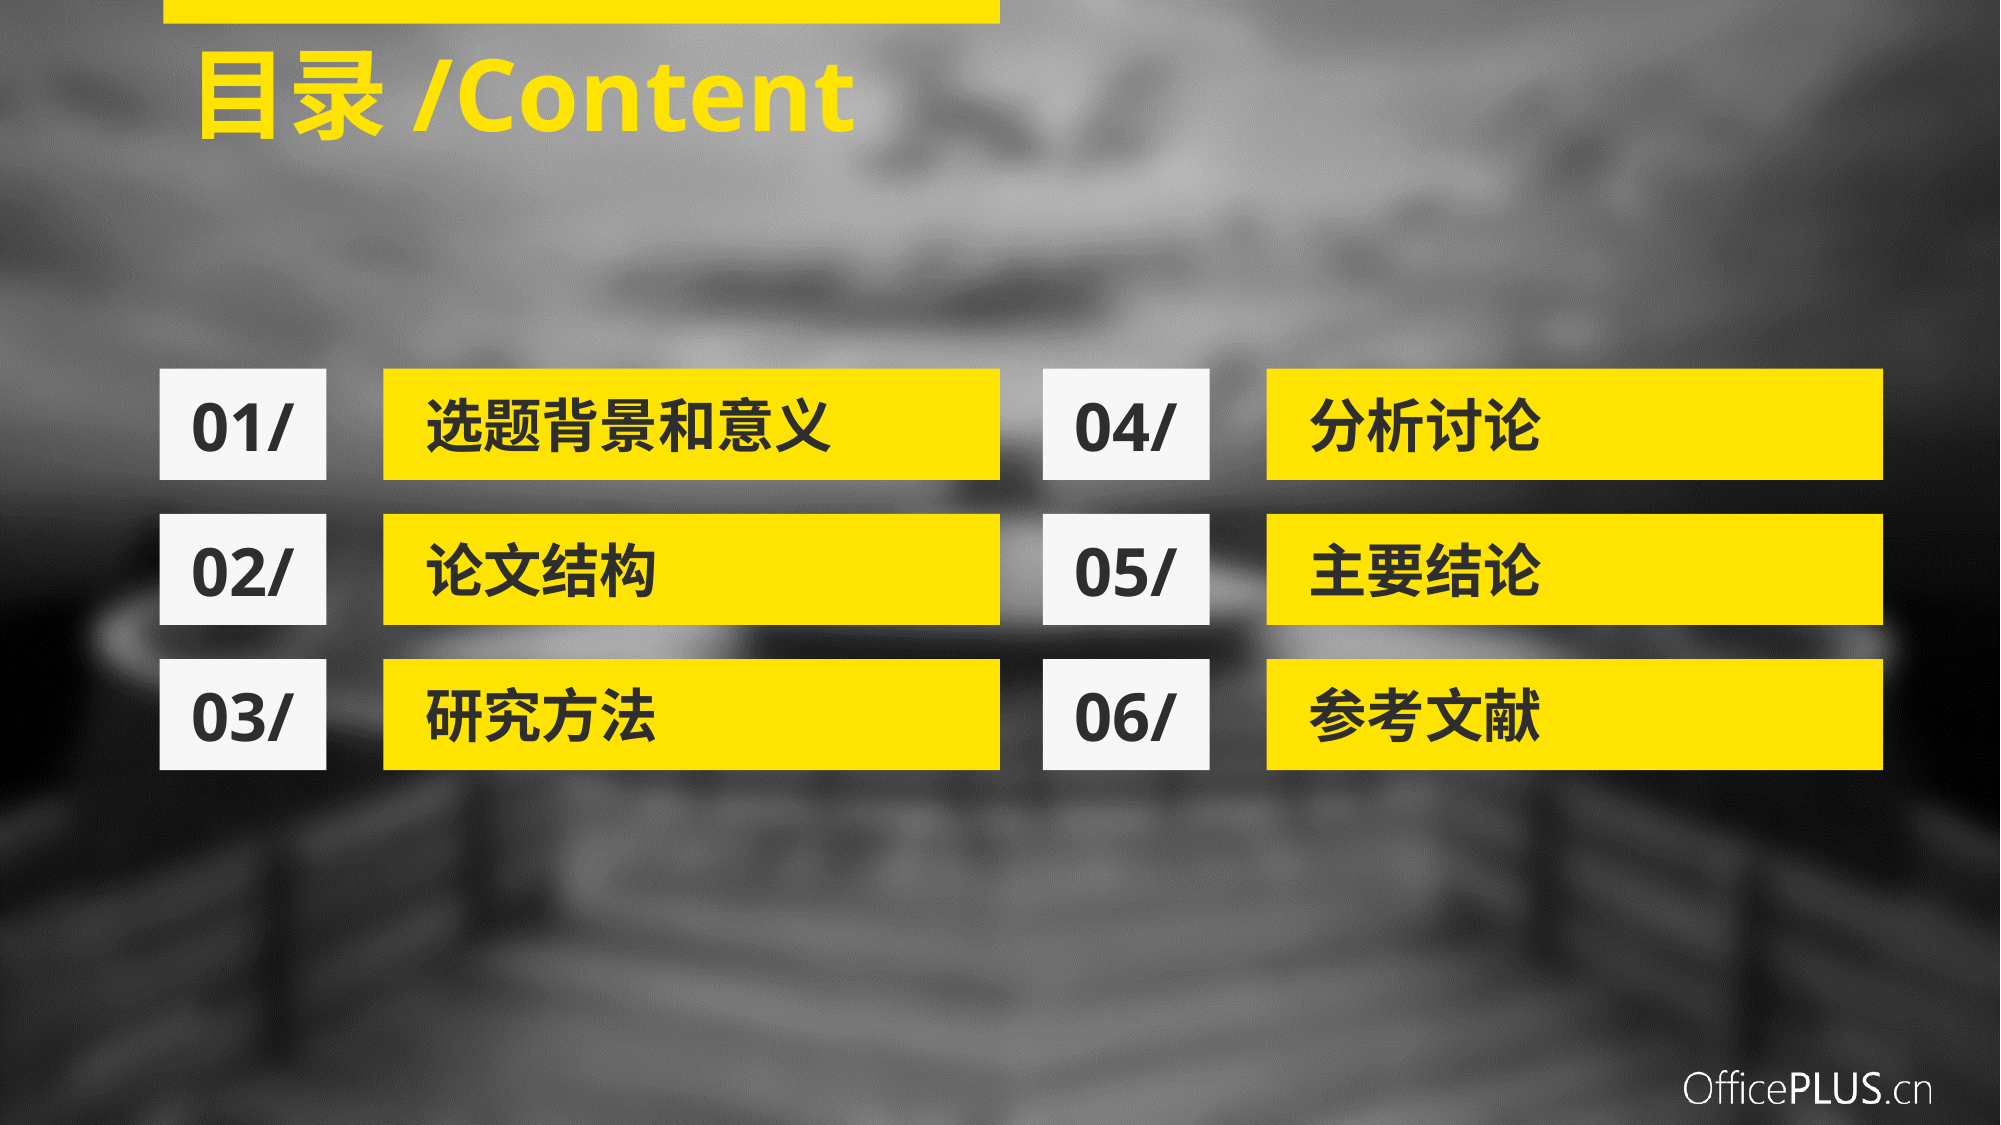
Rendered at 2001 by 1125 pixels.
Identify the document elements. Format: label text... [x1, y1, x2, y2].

text_box 选题背景和意义 [382, 368, 1001, 481]
text_box 02/ [159, 513, 327, 626]
text_box 分析讨论 [1266, 368, 1884, 481]
text_box 研究方法 [382, 658, 1001, 771]
text_box 03/ [159, 658, 327, 771]
text_box 06/ [1042, 658, 1211, 771]
text_box 主要结论 [1266, 513, 1884, 626]
text_box [162, 0, 1001, 25]
text_box 论文结构 [382, 513, 1001, 626]
text_box 04/ [1042, 368, 1211, 481]
picture [0, 0, 2000, 1125]
text_box 01/ [159, 368, 327, 481]
text_box 05/ [1042, 513, 1211, 626]
text_box 参考文献 [1266, 658, 1884, 771]
text_box 目录/Content [174, 25, 873, 159]
